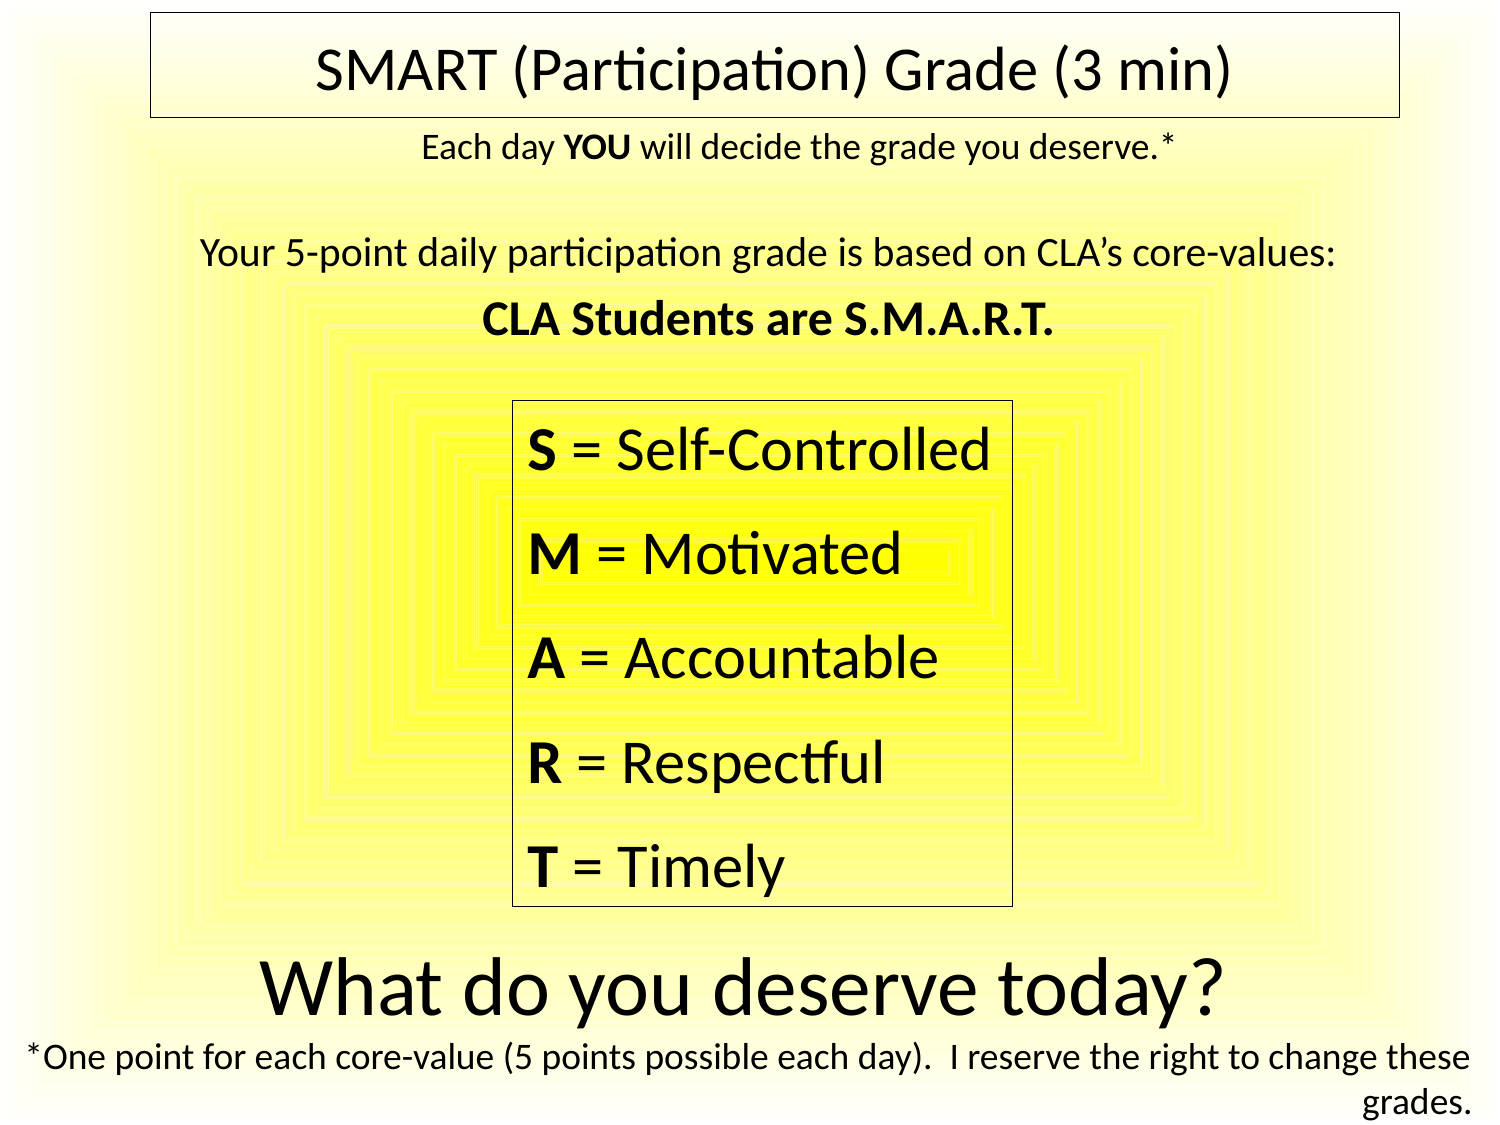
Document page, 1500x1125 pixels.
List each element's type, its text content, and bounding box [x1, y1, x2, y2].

text_box What do you deserve today? *One point for each core-value (5 points possible each day). I reserve the right to change these grades. [0, 924, 1488, 1125]
text_box Each day YOU will decide the grade you deserve.* [199, 114, 1400, 175]
list Your 5-point daily participation grade is based on CLA’s core-values: CLA Students are S.M.A.R.T. [37, 217, 1500, 383]
text_box SMART (Participation) Grade (3 min) [150, 12, 1400, 118]
text_box S = Self-Controlled M = Motivated A = Accountable R = Respectful T = Timely [512, 400, 1013, 907]
